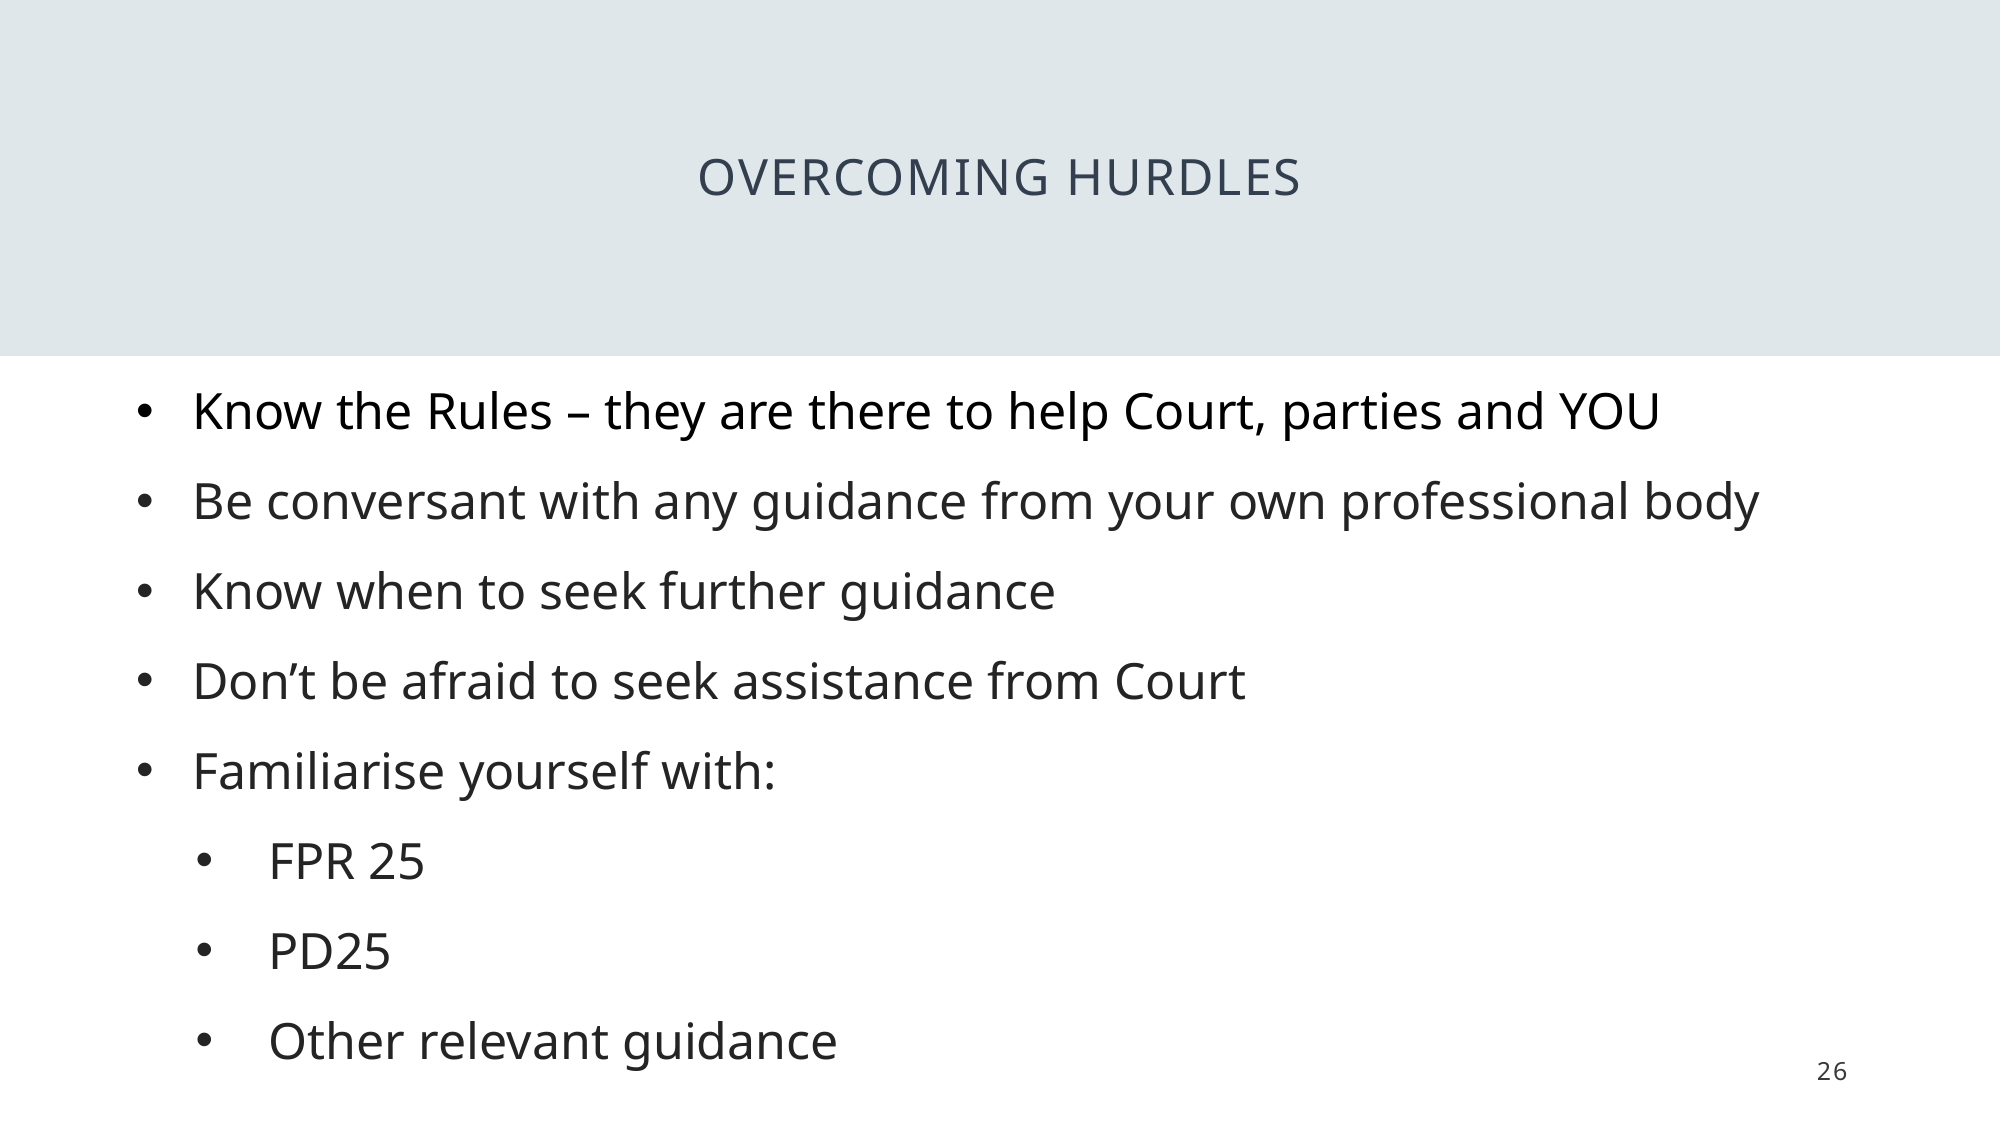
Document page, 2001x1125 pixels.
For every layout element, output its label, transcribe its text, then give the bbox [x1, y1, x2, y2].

text_box Know the Rules – they are there to help Court, parties and YOU Be conversant with any guidance from your own professional body Know when to seek further guidance Don’t be afraid to seek assistance from Court Familiarise yourself with: FPR 25 PD25 Other relevant guidance [121, 372, 1907, 1125]
title Overcoming Hurdles [137, 98, 1863, 262]
